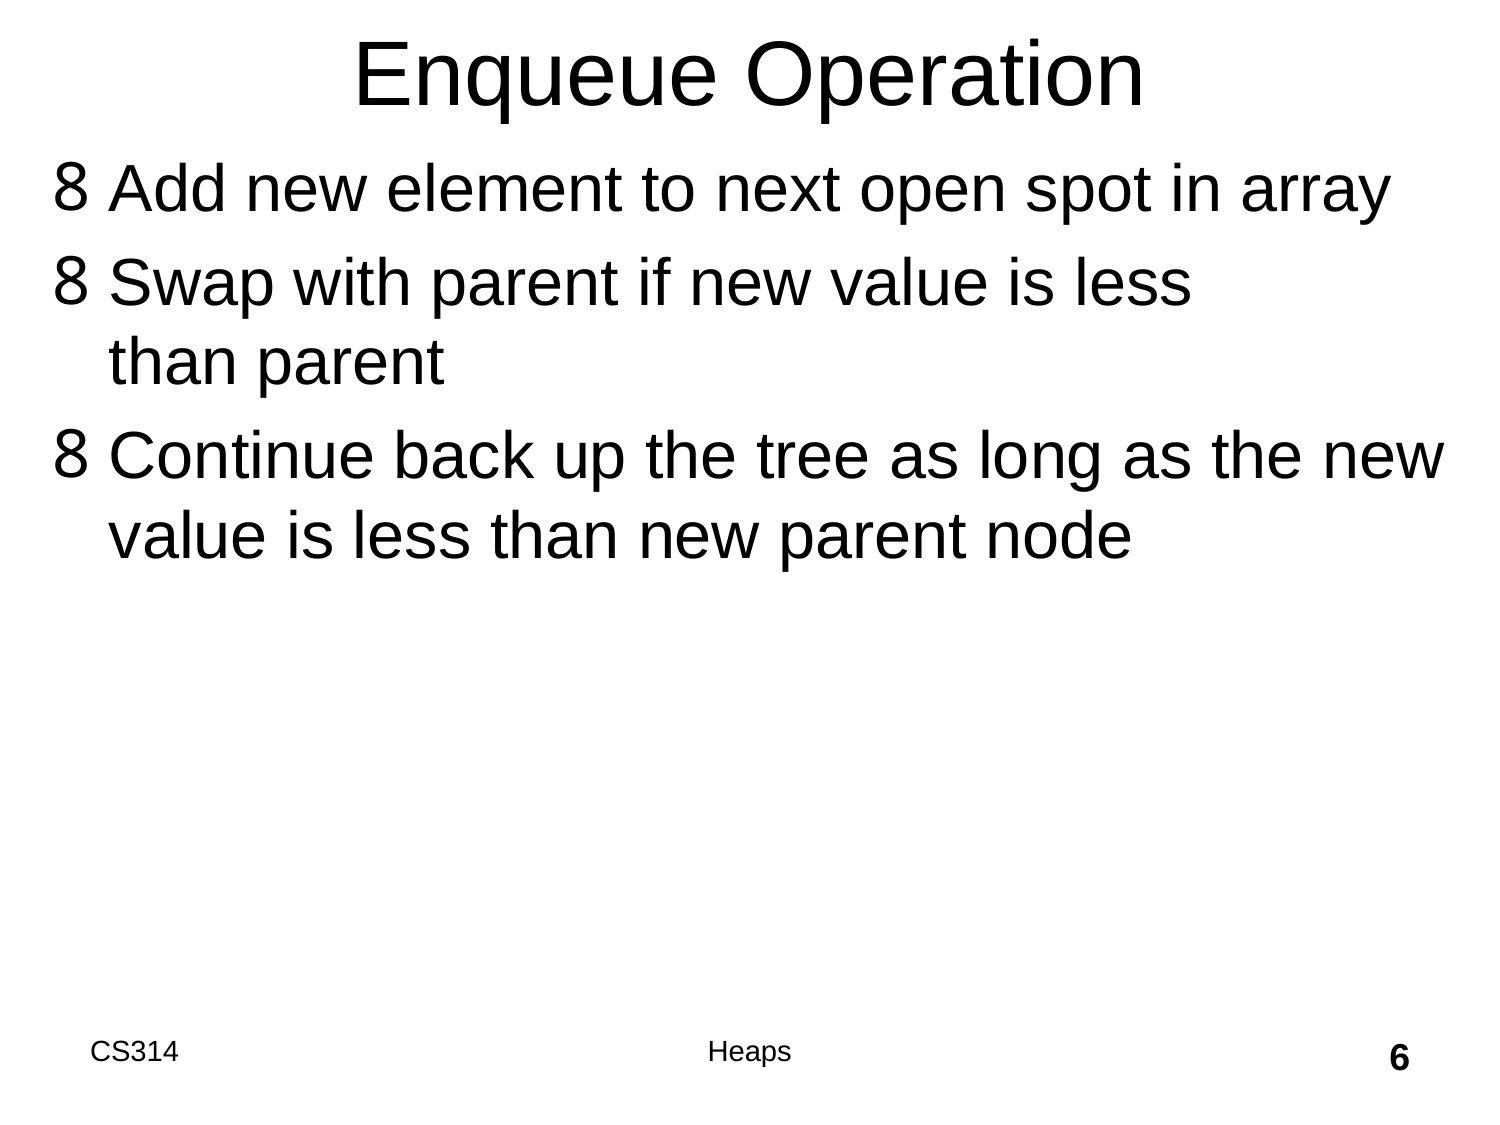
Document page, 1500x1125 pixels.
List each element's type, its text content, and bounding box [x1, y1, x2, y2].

slide_number 6 [1112, 1024, 1426, 1101]
list Add new element to next open spot in array Swap with parent if new value is less than parent Continue back up the tree as long as the new value is less than new parent node [37, 137, 1463, 1038]
slide_number CS314 [74, 1024, 451, 1101]
footer Heaps [462, 1024, 1038, 1101]
title Enqueue Operation [112, 0, 1388, 137]
